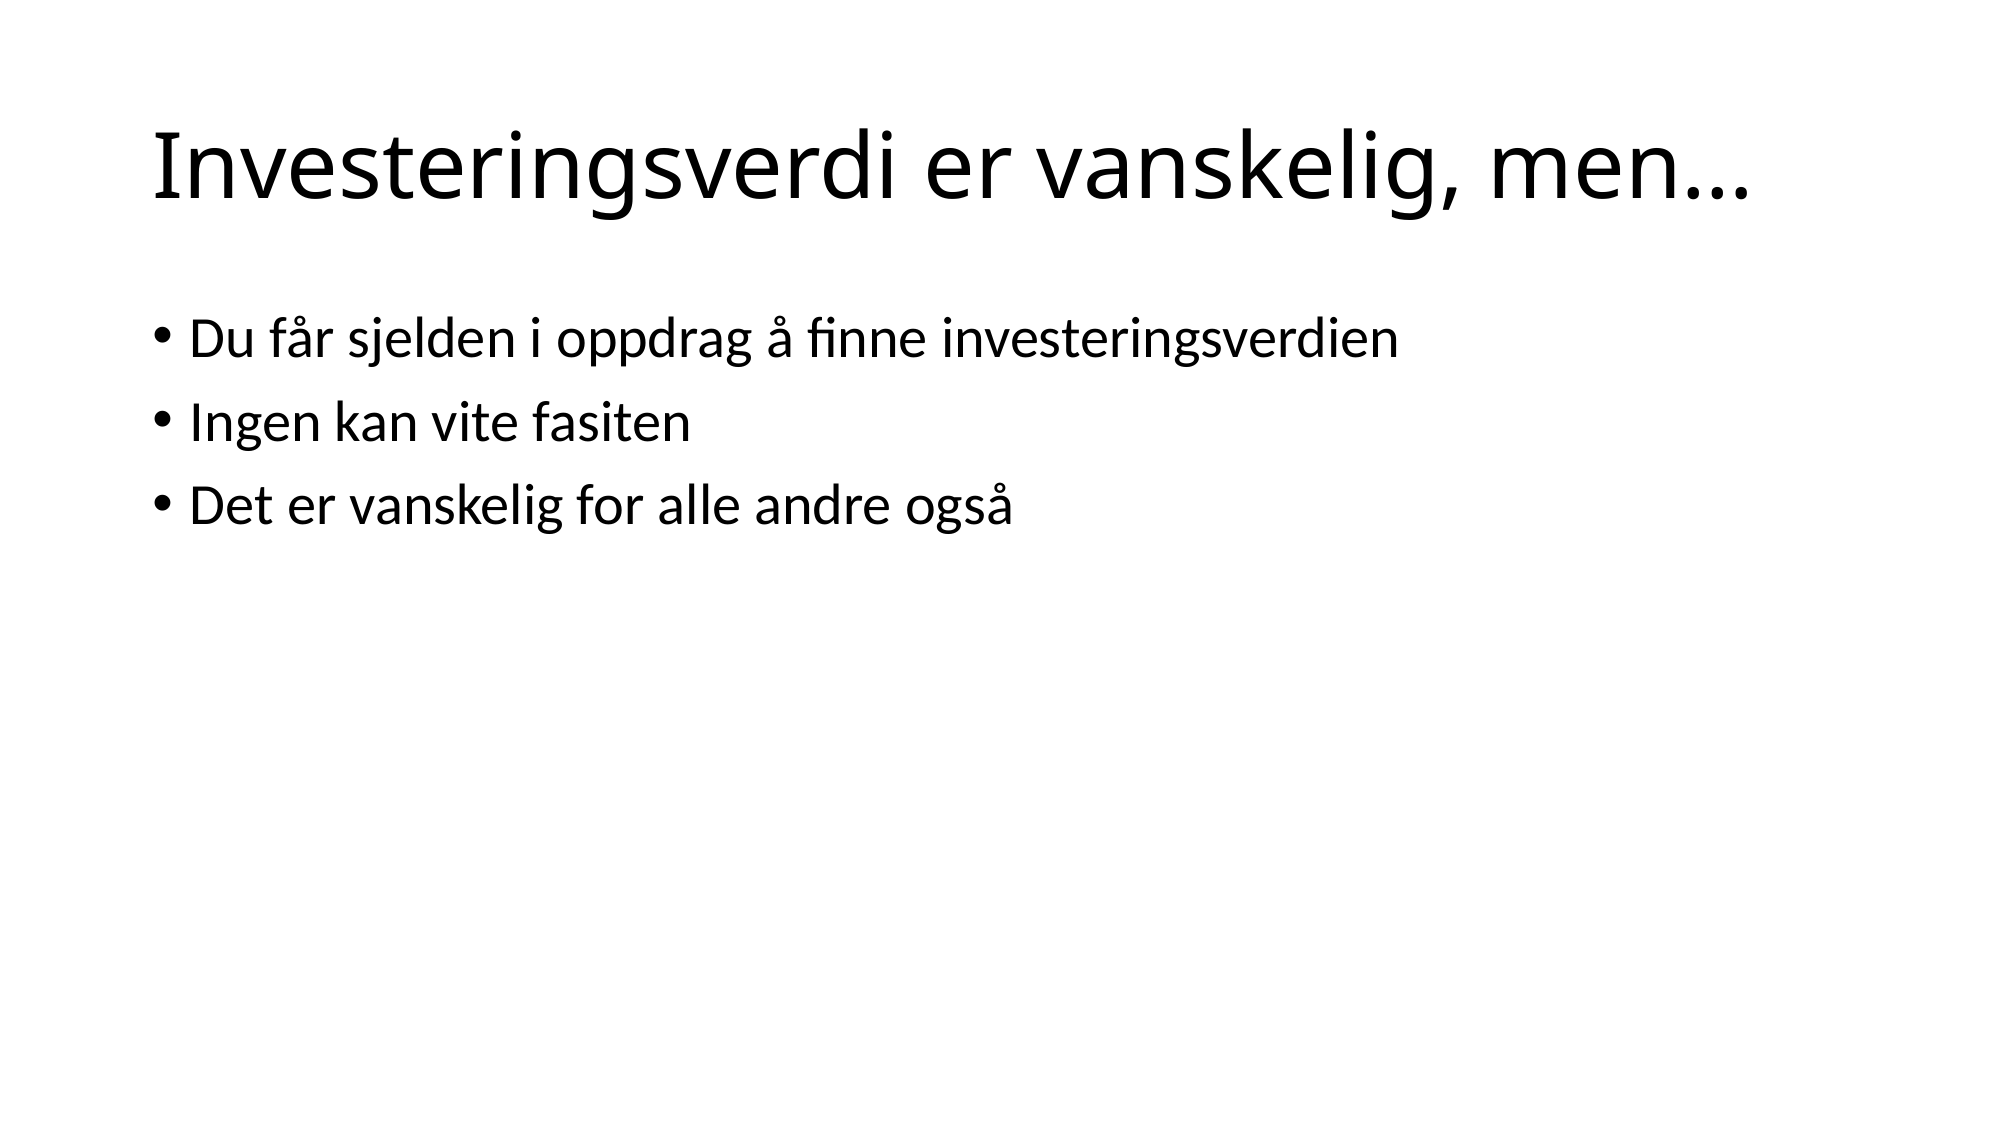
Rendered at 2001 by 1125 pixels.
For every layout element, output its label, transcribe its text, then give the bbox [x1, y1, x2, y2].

list Du får sjelden i oppdrag å finne investeringsverdien Ingen kan vite fasiten Det er vanskelig for alle andre også [137, 299, 1863, 1014]
title Investeringsverdi er vanskelig, men… [137, 59, 1863, 278]
